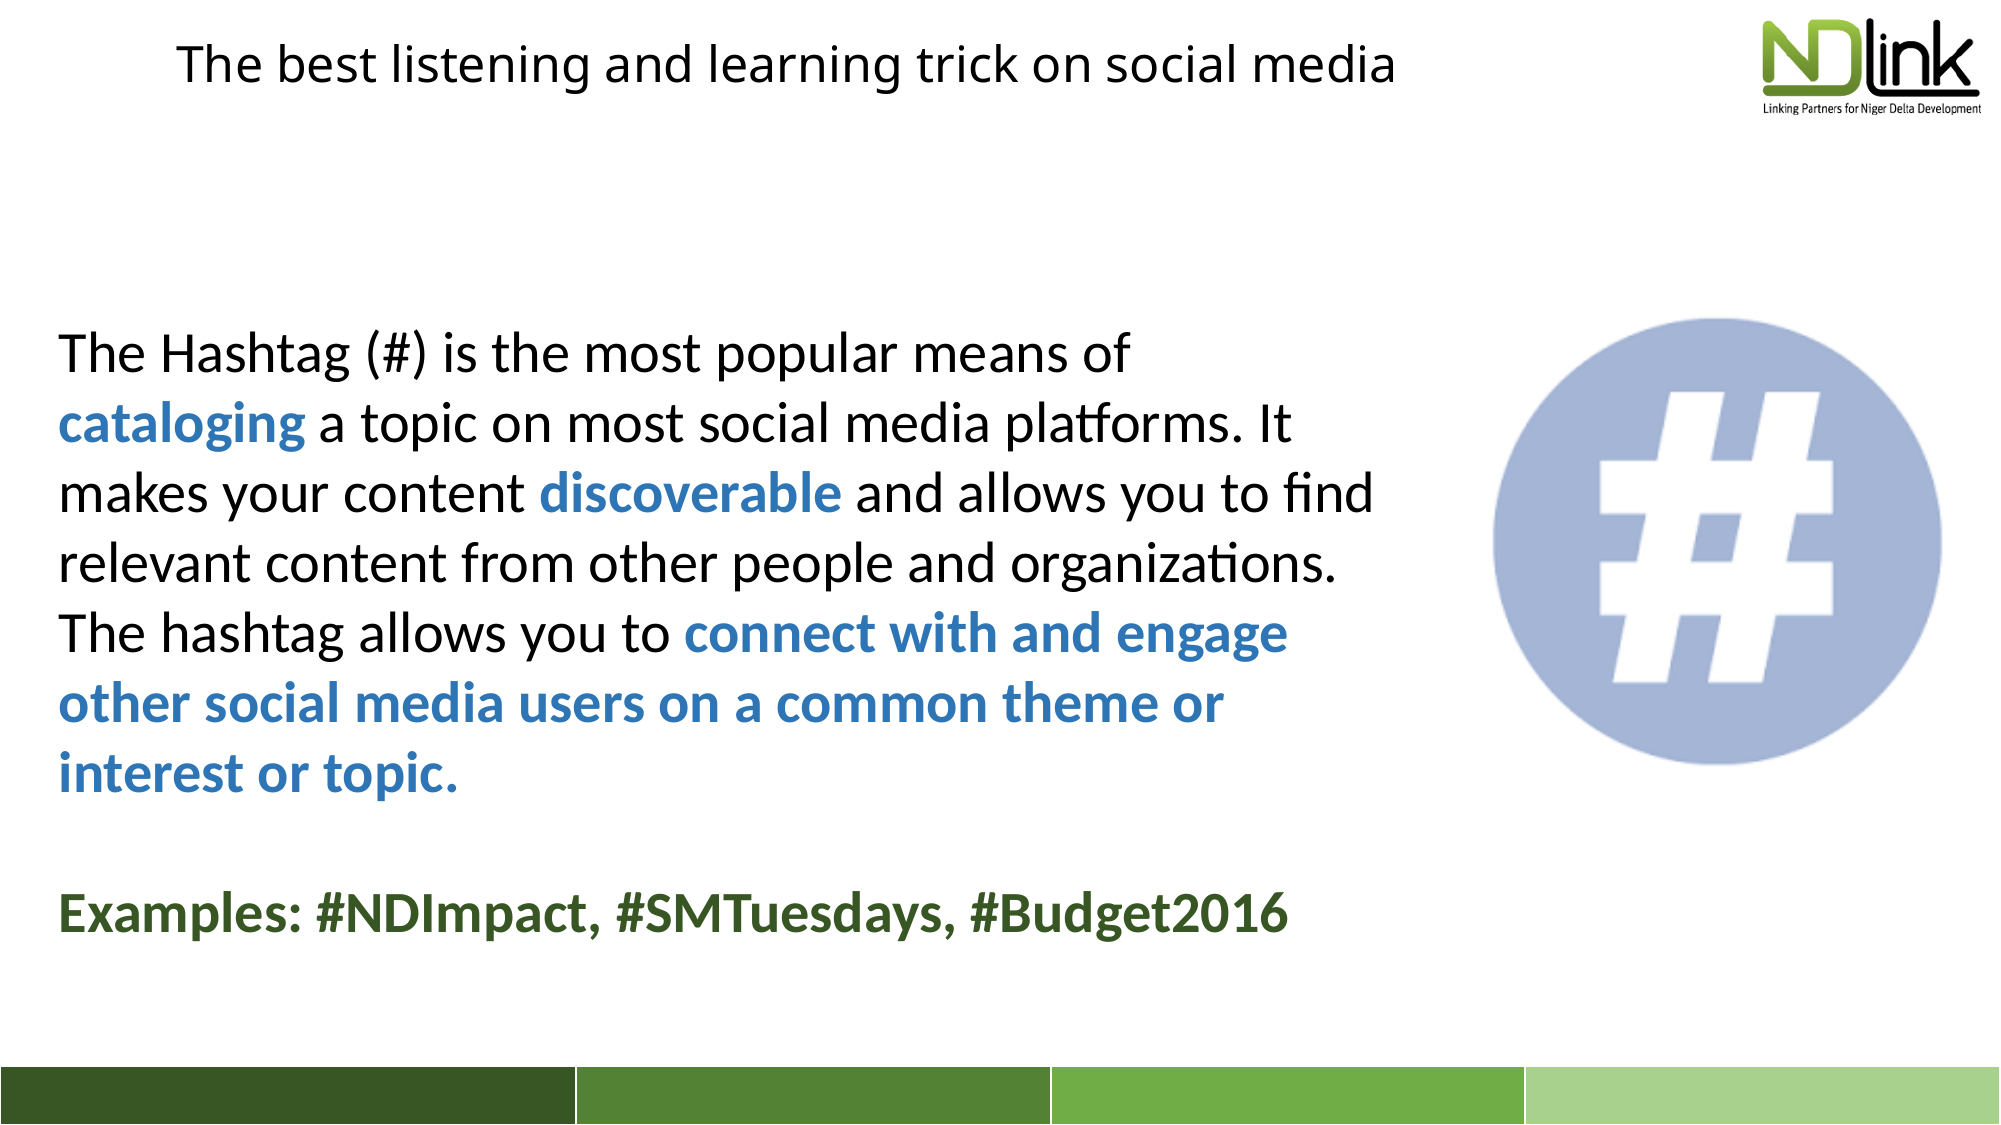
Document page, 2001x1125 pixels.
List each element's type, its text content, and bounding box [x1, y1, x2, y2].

picture [1483, 311, 1953, 781]
picture [1762, 0, 1981, 115]
text_box The Hashtag (#) is the most popular means of cataloging a topic on most social media platforms. It makes your content discoverable and allows you to find relevant content from other people and organizations. The hashtag allows you to connect with and engage other social media users on a common theme or interest or topic. Examples: #NDImpact, #SMTuesdays, #Budget2016 [44, 307, 1399, 952]
text_box The best listening and learning trick on social media [161, 24, 1714, 100]
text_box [0, 1065, 2000, 1125]
